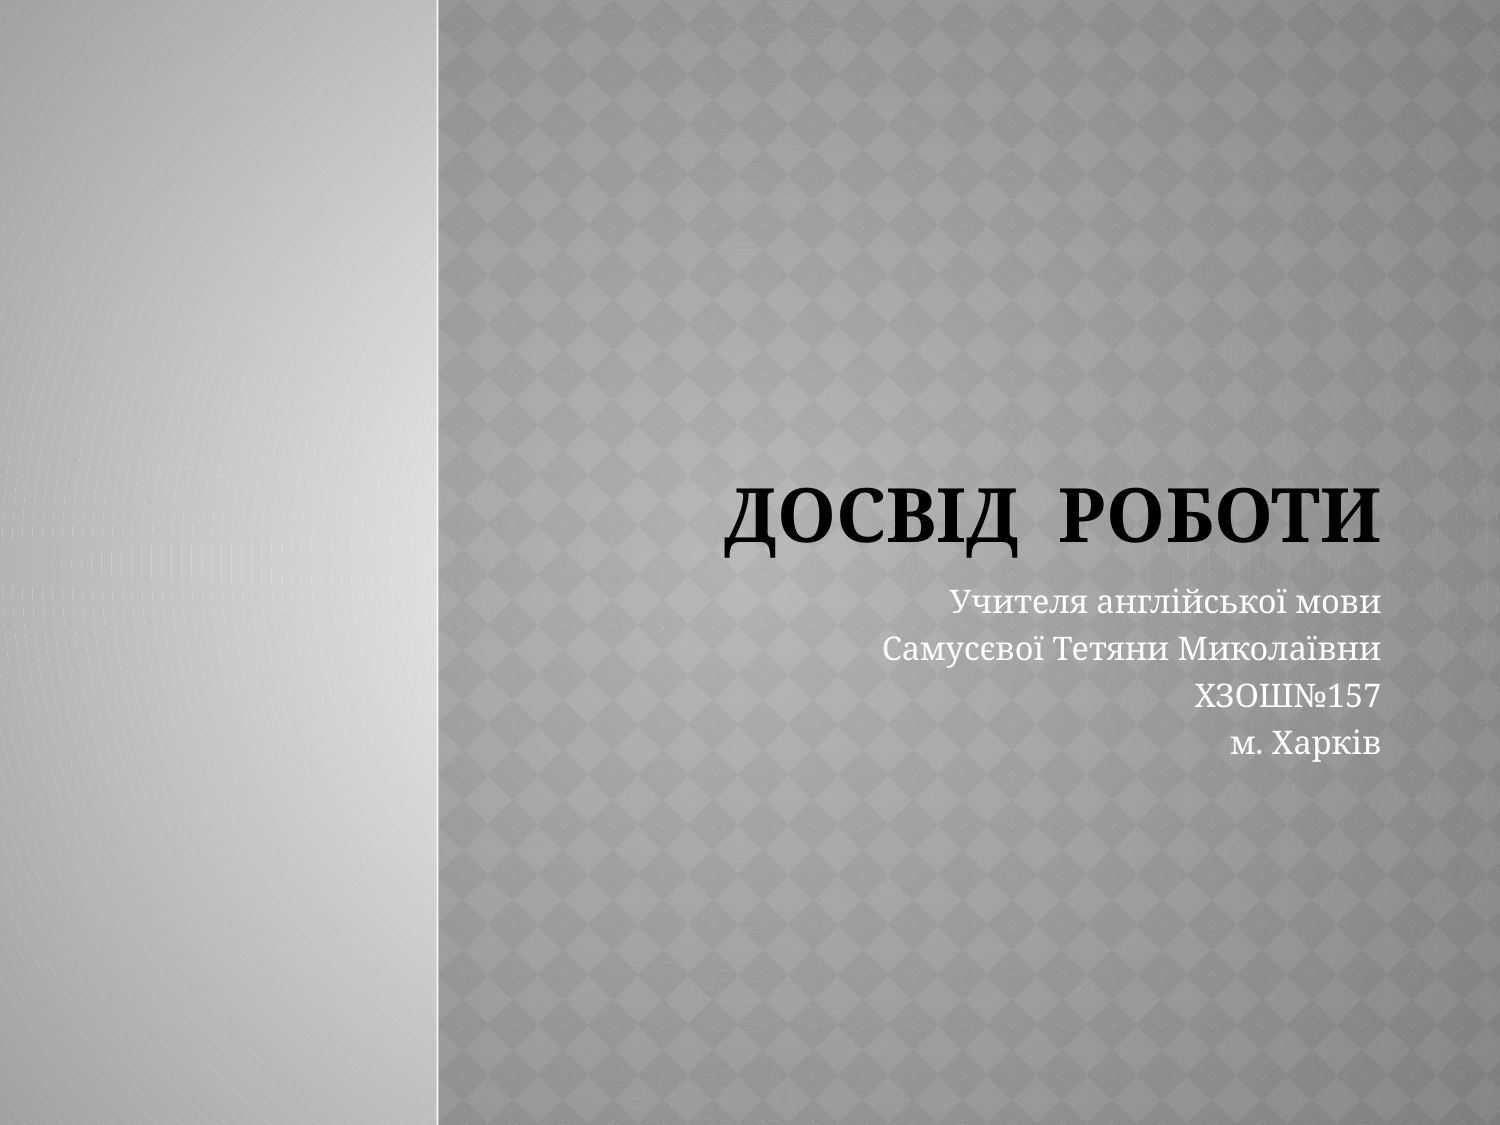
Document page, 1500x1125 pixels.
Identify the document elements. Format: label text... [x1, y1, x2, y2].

subtitle Учителя англійської мови Самусєвої Тетяни Миколаївни ХЗОШ№157 м. Харків [550, 580, 1390, 762]
title Досвід роботи [552, 87, 1390, 558]
